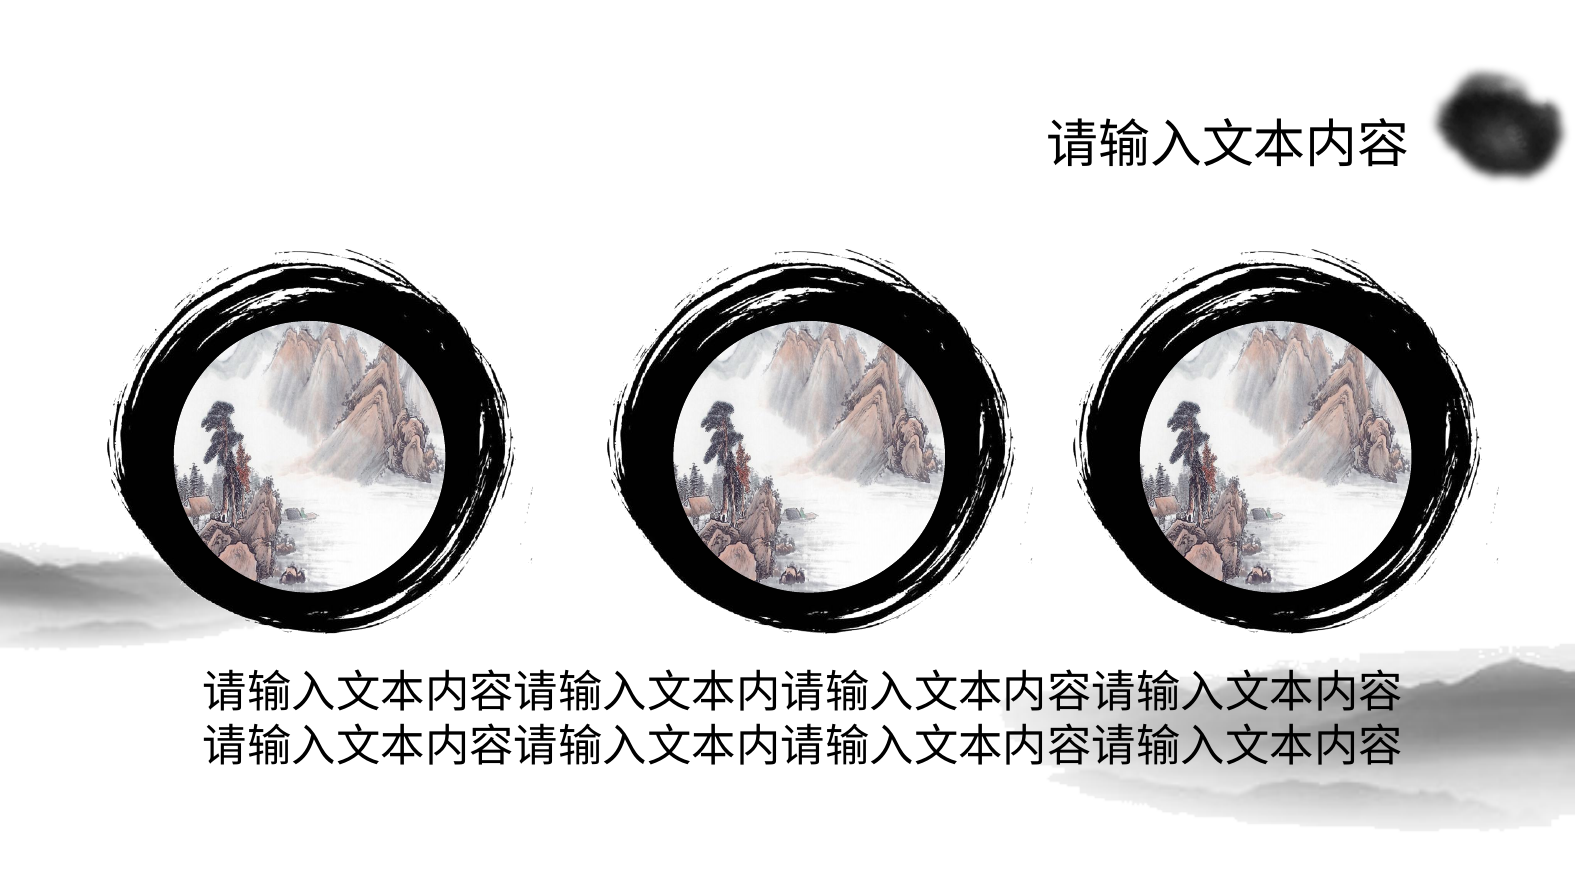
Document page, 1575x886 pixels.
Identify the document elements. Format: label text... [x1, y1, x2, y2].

text_box 请输入文本内容 [1032, 103, 1419, 181]
picture [0, 222, 1575, 837]
picture [1419, 61, 1575, 196]
